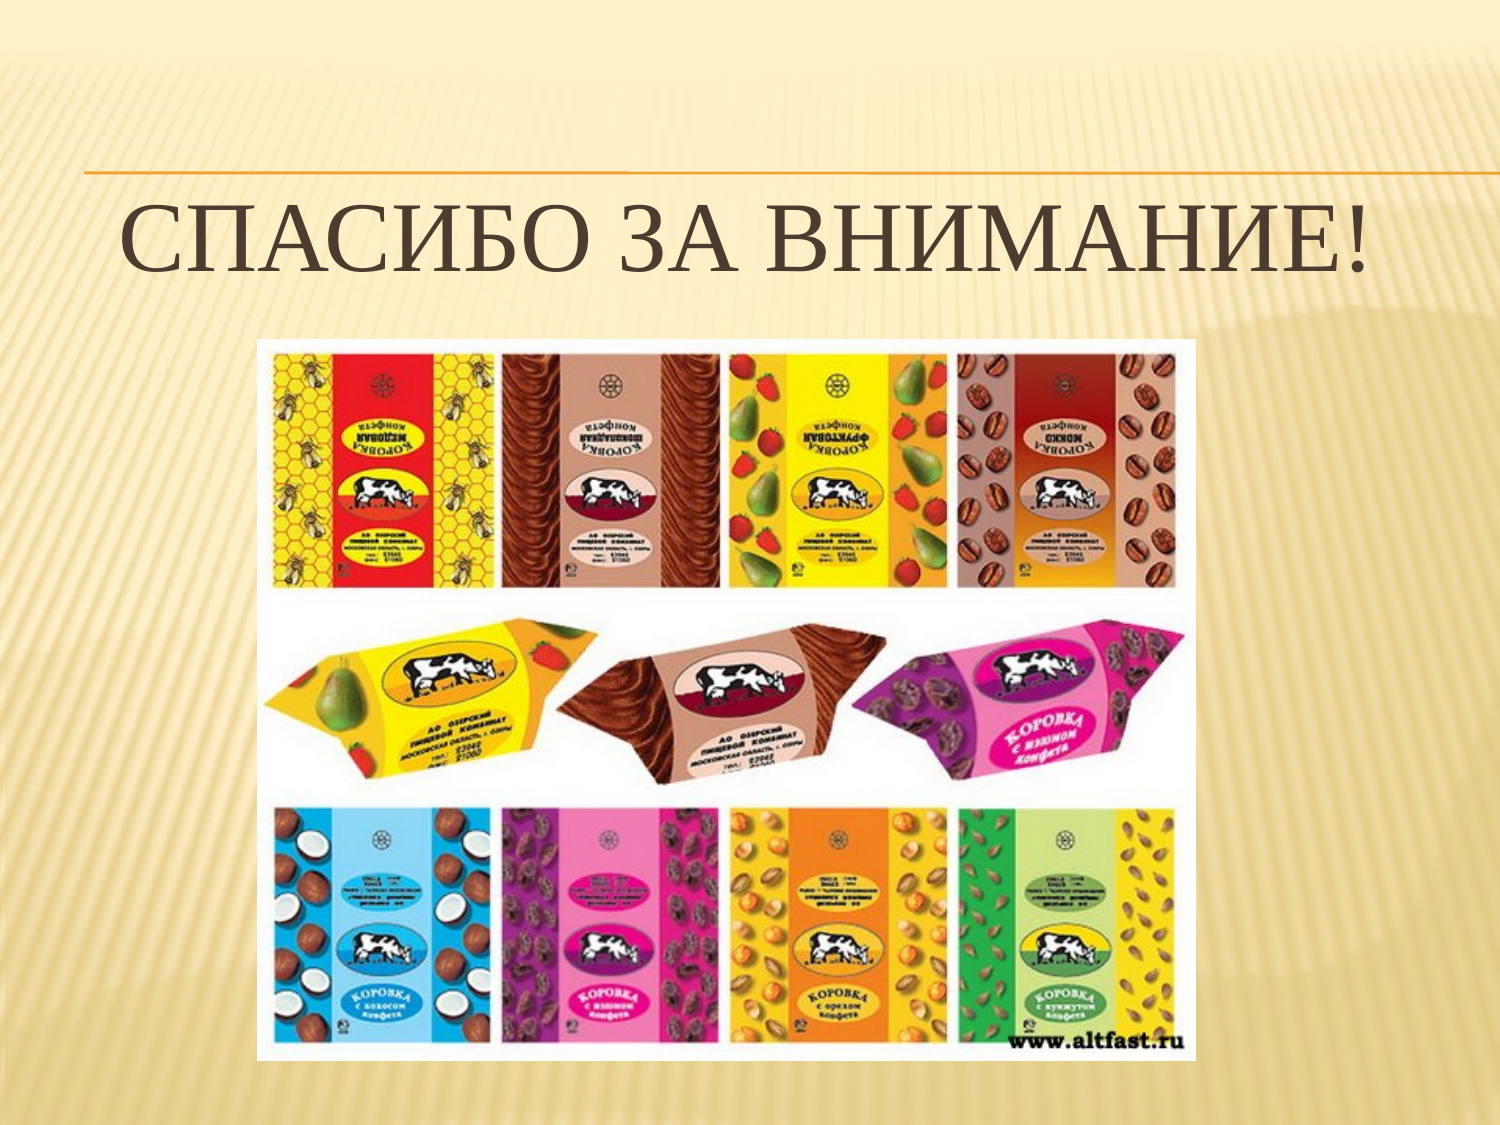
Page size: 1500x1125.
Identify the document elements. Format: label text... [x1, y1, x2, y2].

picture [257, 339, 1196, 1061]
list СПАСИБО ЗА ВНИМАНИЕ! [35, 164, 1461, 907]
